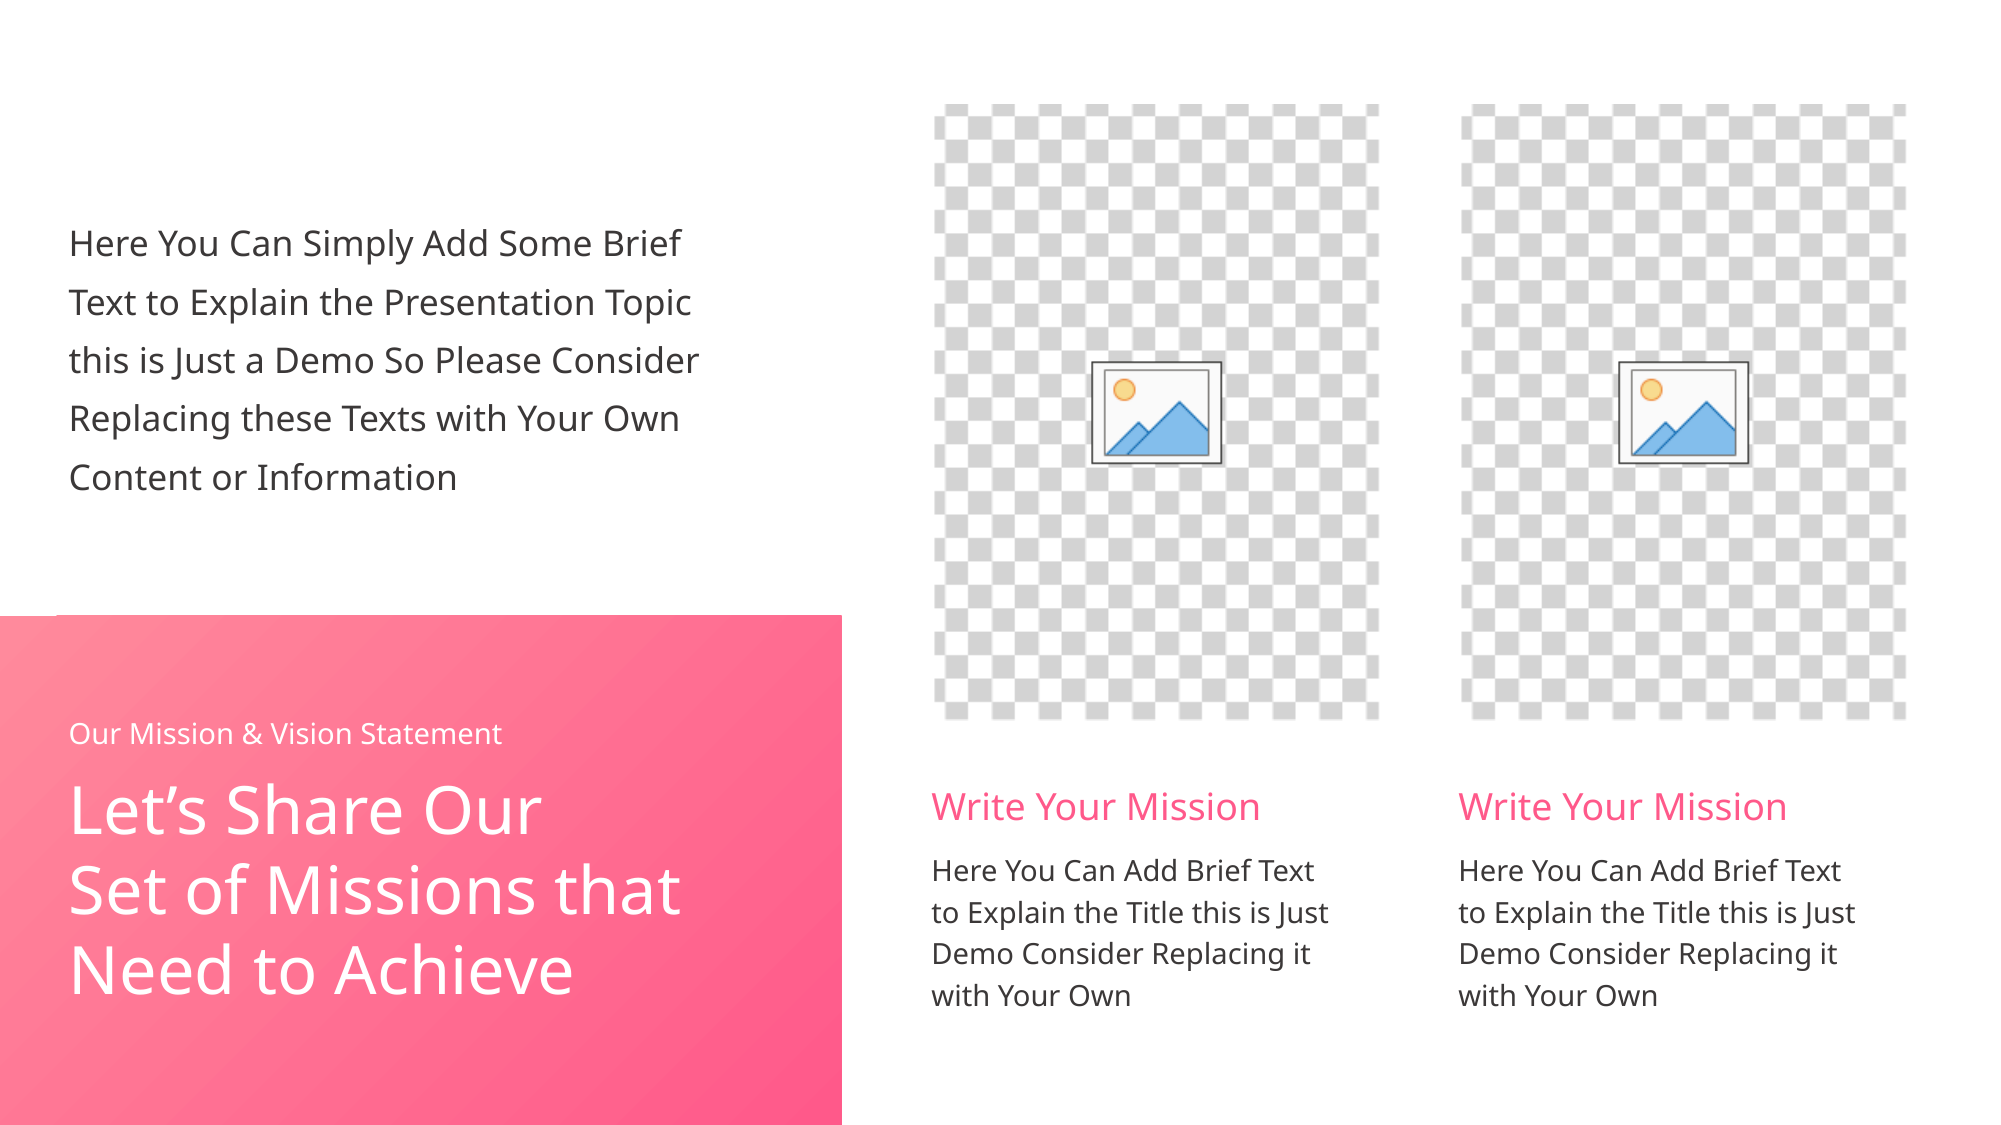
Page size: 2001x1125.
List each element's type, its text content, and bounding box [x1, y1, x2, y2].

text_box Write Your Mission [1443, 775, 1928, 836]
picture [1461, 104, 1907, 721]
text_box Here You Can Add Brief Text to Explain the Title this is Just Demo Consider Replacing it with Your Own [916, 838, 1402, 1020]
text_box Here You Can Simply Add Some Brief Text to Explain the Presentation Topic this is Just a Demo So Please Consider Replacing these Texts with Your Own Content or Information [53, 198, 842, 505]
text_box Here You Can Add Brief Text to Explain the Title this is Just Demo Consider Replacing it with Your Own [1443, 838, 1928, 1020]
picture [934, 104, 1380, 721]
text_box Let’s Share Our Set of Missions that Need to Achieve [54, 760, 812, 1016]
text_box [0, 615, 842, 1125]
text_box Write Your Mission [916, 775, 1402, 836]
text_box Our Mission & Vision Statement [53, 707, 604, 758]
